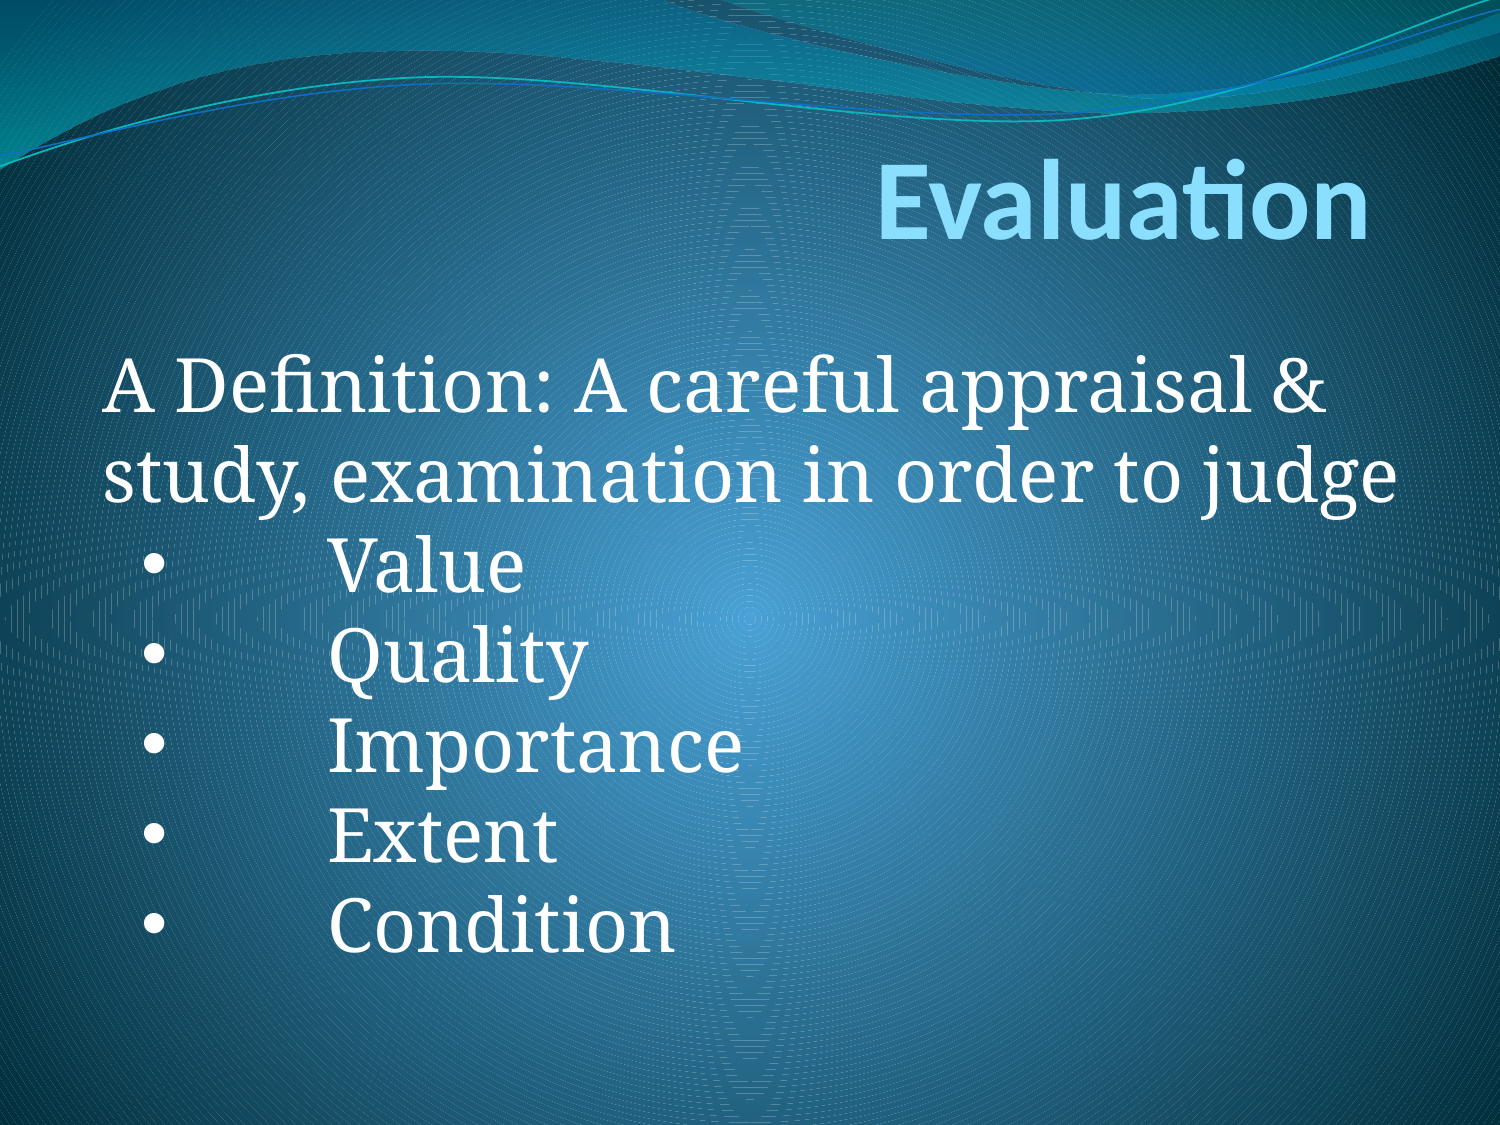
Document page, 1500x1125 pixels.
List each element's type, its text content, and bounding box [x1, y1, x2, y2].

title Evaluation [87, 125, 1376, 263]
text_box A Definition: A careful appraisal & study, examination in order to judge Value Quality Importance Extent Condition [87, 330, 1425, 976]
